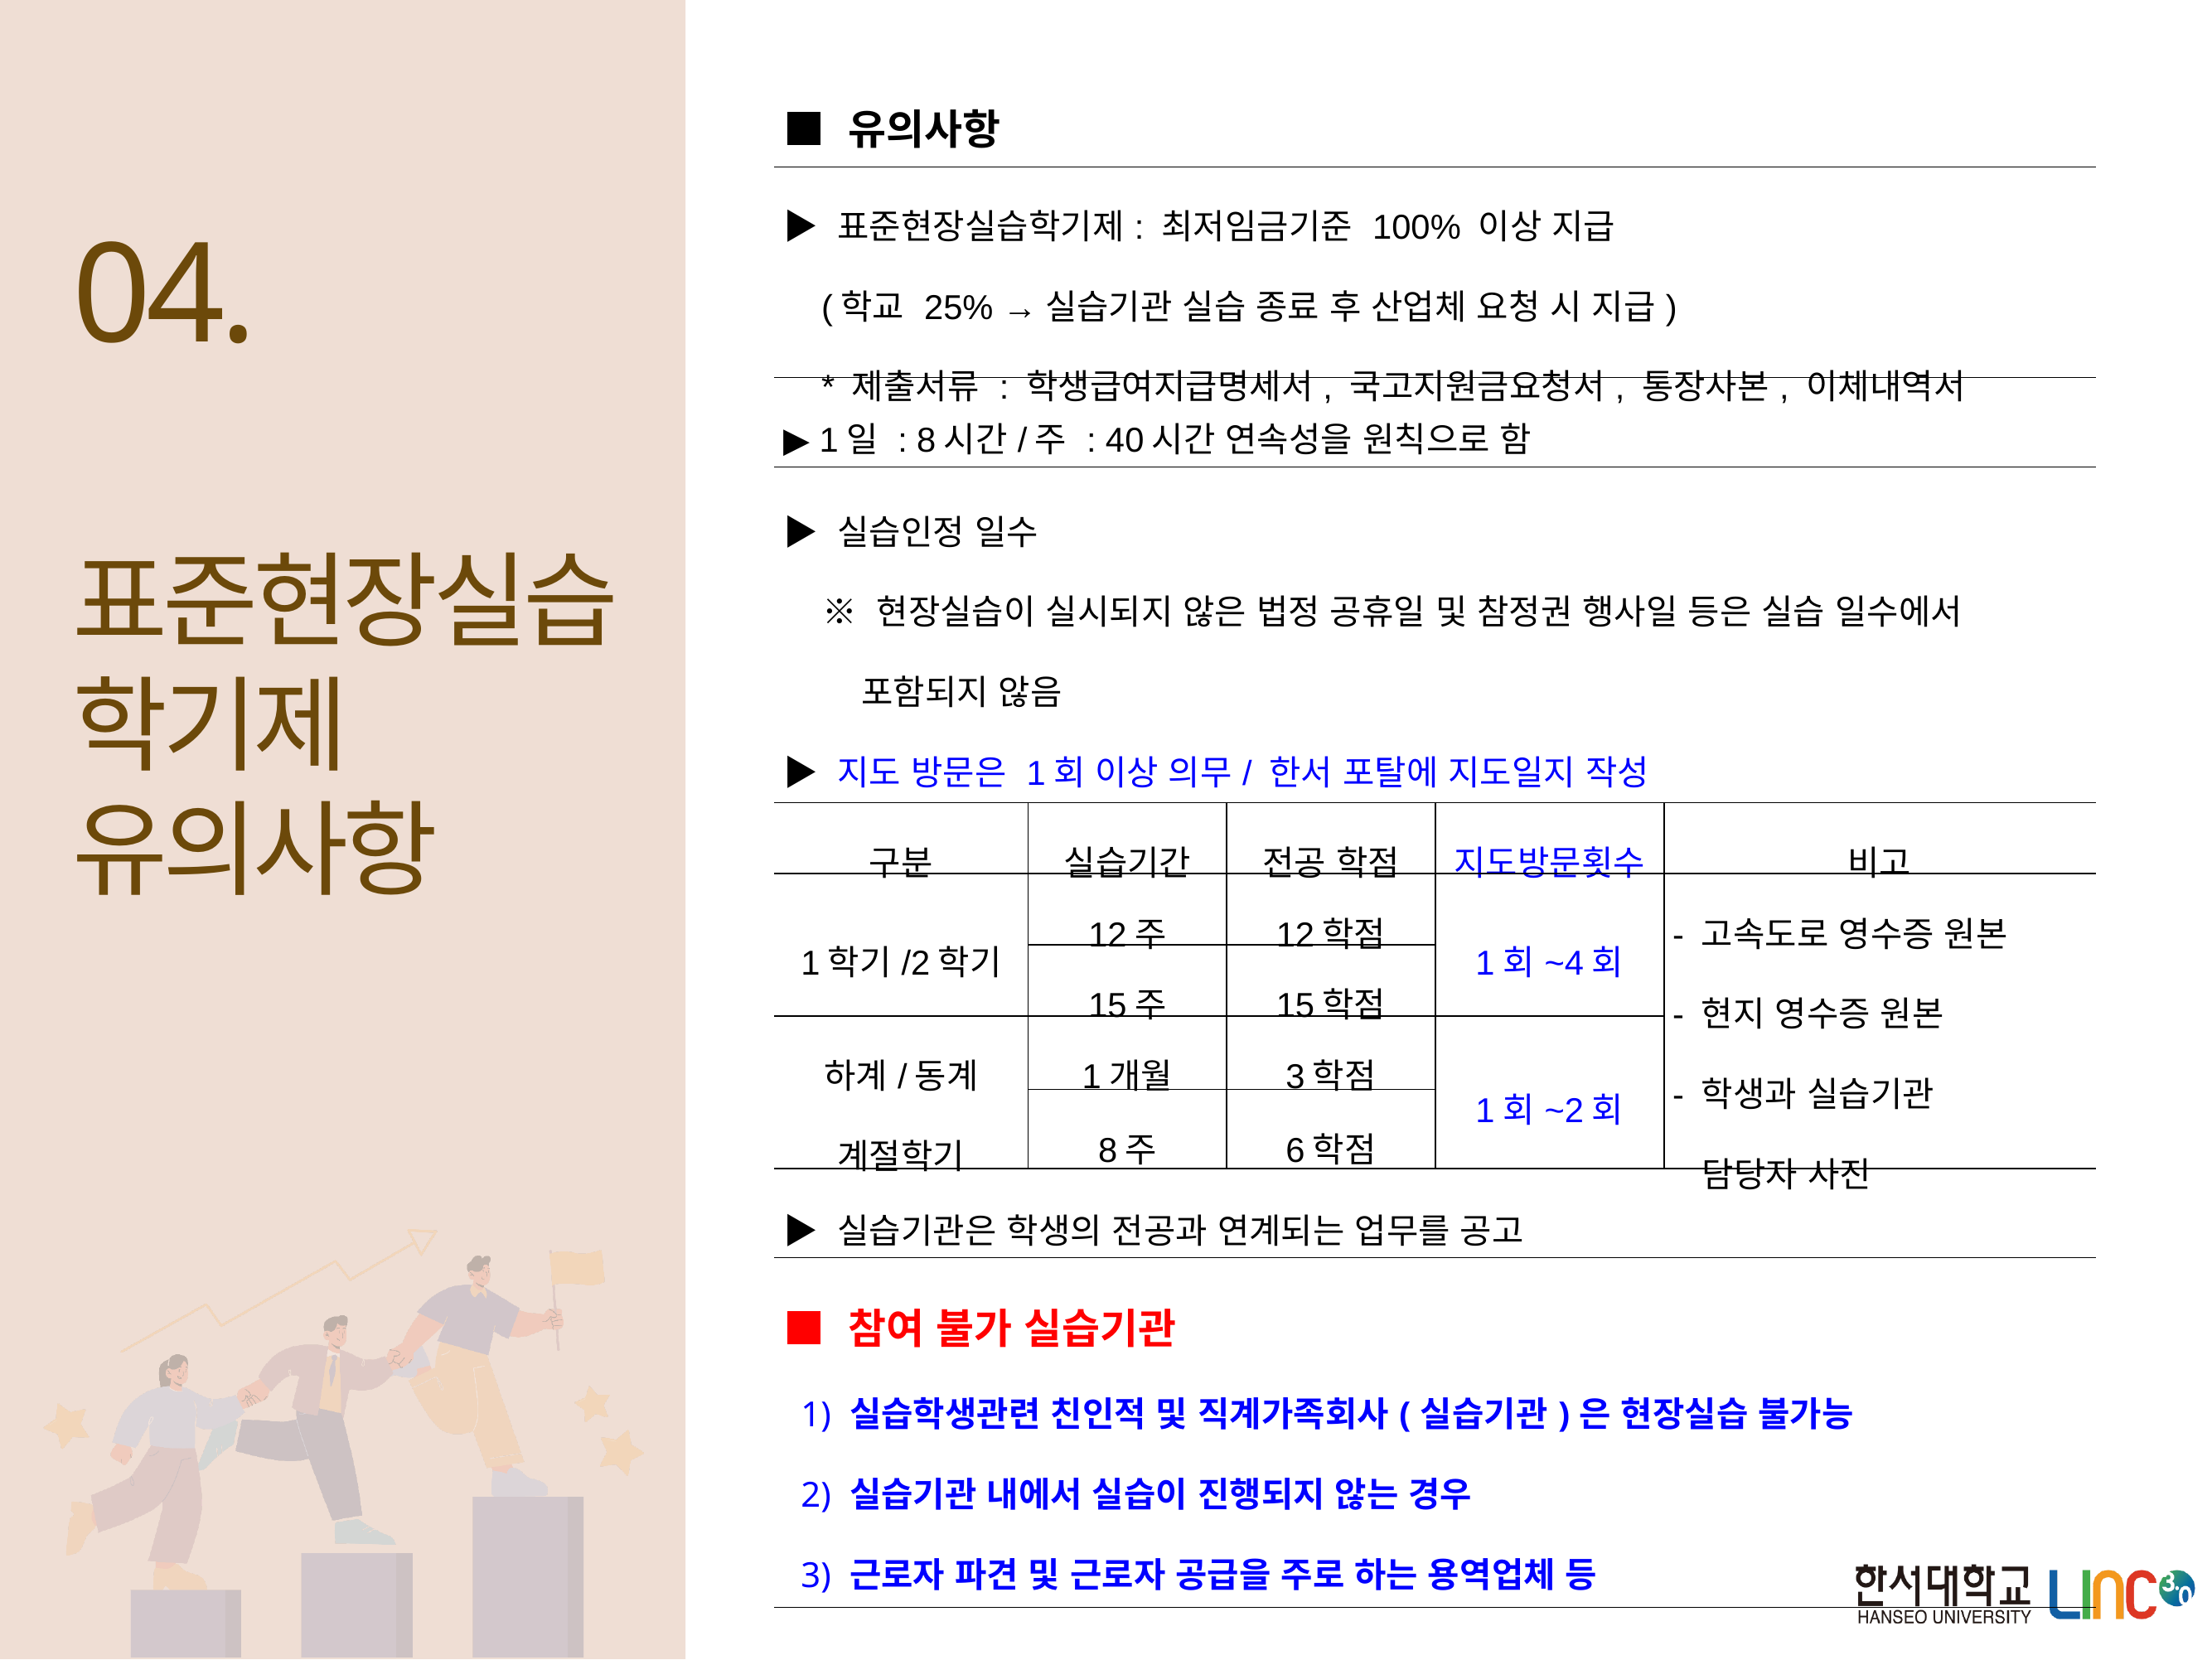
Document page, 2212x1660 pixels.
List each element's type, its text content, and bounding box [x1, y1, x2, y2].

table_cell 1회~2회 [1436, 1017, 1663, 1168]
table_cell ▶ 실습기관은 학생의 전공과 연계되는 업무를 공고 [774, 1169, 2096, 1257]
table_cell ▶ 표준현장실습학기제: 최저임금기준 100% 이상 지급 (학교 25% →실습기관 실습 종료 후 산업체 요청 시 지급) * 제출서류 : 학생급여지급명세서, 국고지원금요청서, 통장사본, 이체내역서 [774, 167, 2096, 377]
table_cell 1개월 [1029, 1017, 1226, 1089]
table_cell 15학점 [1227, 946, 1435, 1015]
table_cell 지도방문횟수 [1436, 803, 1663, 873]
table_cell - 고속도로 영수증 원본 - 현지 영수증 원본 - 학생과 실습기관 담당자 사진 [1665, 874, 2096, 1168]
table_cell 1학기/2학기 [774, 874, 1028, 1015]
table_cell 12학점 [1227, 874, 1435, 944]
picture [1845, 1547, 2205, 1638]
text_box [0, 0, 687, 1660]
table_cell 전공 학점 [1227, 803, 1435, 873]
table_cell ▶ 실습인정 일수 ※ 현장실습이 실시되지 않은 법정 공휴일 및 참정권 행사일 등은 실습 일수에서 포함되지 않음 ▶ 지도 방문은 1회 이상 의무/ 한서 포탈에 지도일지 작성 [774, 467, 2096, 802]
table_cell 8주 [1029, 1090, 1226, 1168]
table_cell 3학점 [1227, 1017, 1435, 1089]
table_cell 실습기간 [1029, 803, 1226, 873]
table_cell 비고 [1665, 803, 2096, 873]
text_box 04. 표준현장실습 학기제 유의사항 [60, 197, 686, 915]
table_cell ▶ 1일 : 8시간/주 : 40시간 연속성을 원칙으로 함 [774, 378, 2096, 467]
table_cell 15주 [1029, 946, 1226, 1015]
table_cell ■ 참여 불가 실습기관 1) 실습학생관련 친인적 및 직계가족회사(실습기관)은 현장실습 불가능 2) 실습기관 내에서 실습이 진행되지 않는 경우 3) 근로자 파견 및 근로자 공급을 주로 하는 용역업체 등 [774, 1258, 2096, 1607]
table_cell 1회~4회 [1436, 874, 1663, 1015]
table_cell 구분 [774, 803, 1028, 873]
table_cell 6학점 [1227, 1090, 1435, 1168]
picture [7, 1186, 692, 1658]
table_cell 12주 [1029, 874, 1226, 944]
table_cell 하계/동계 계절학기 [774, 1017, 1028, 1168]
table_header ■ 유의사항 [774, 51, 2096, 167]
